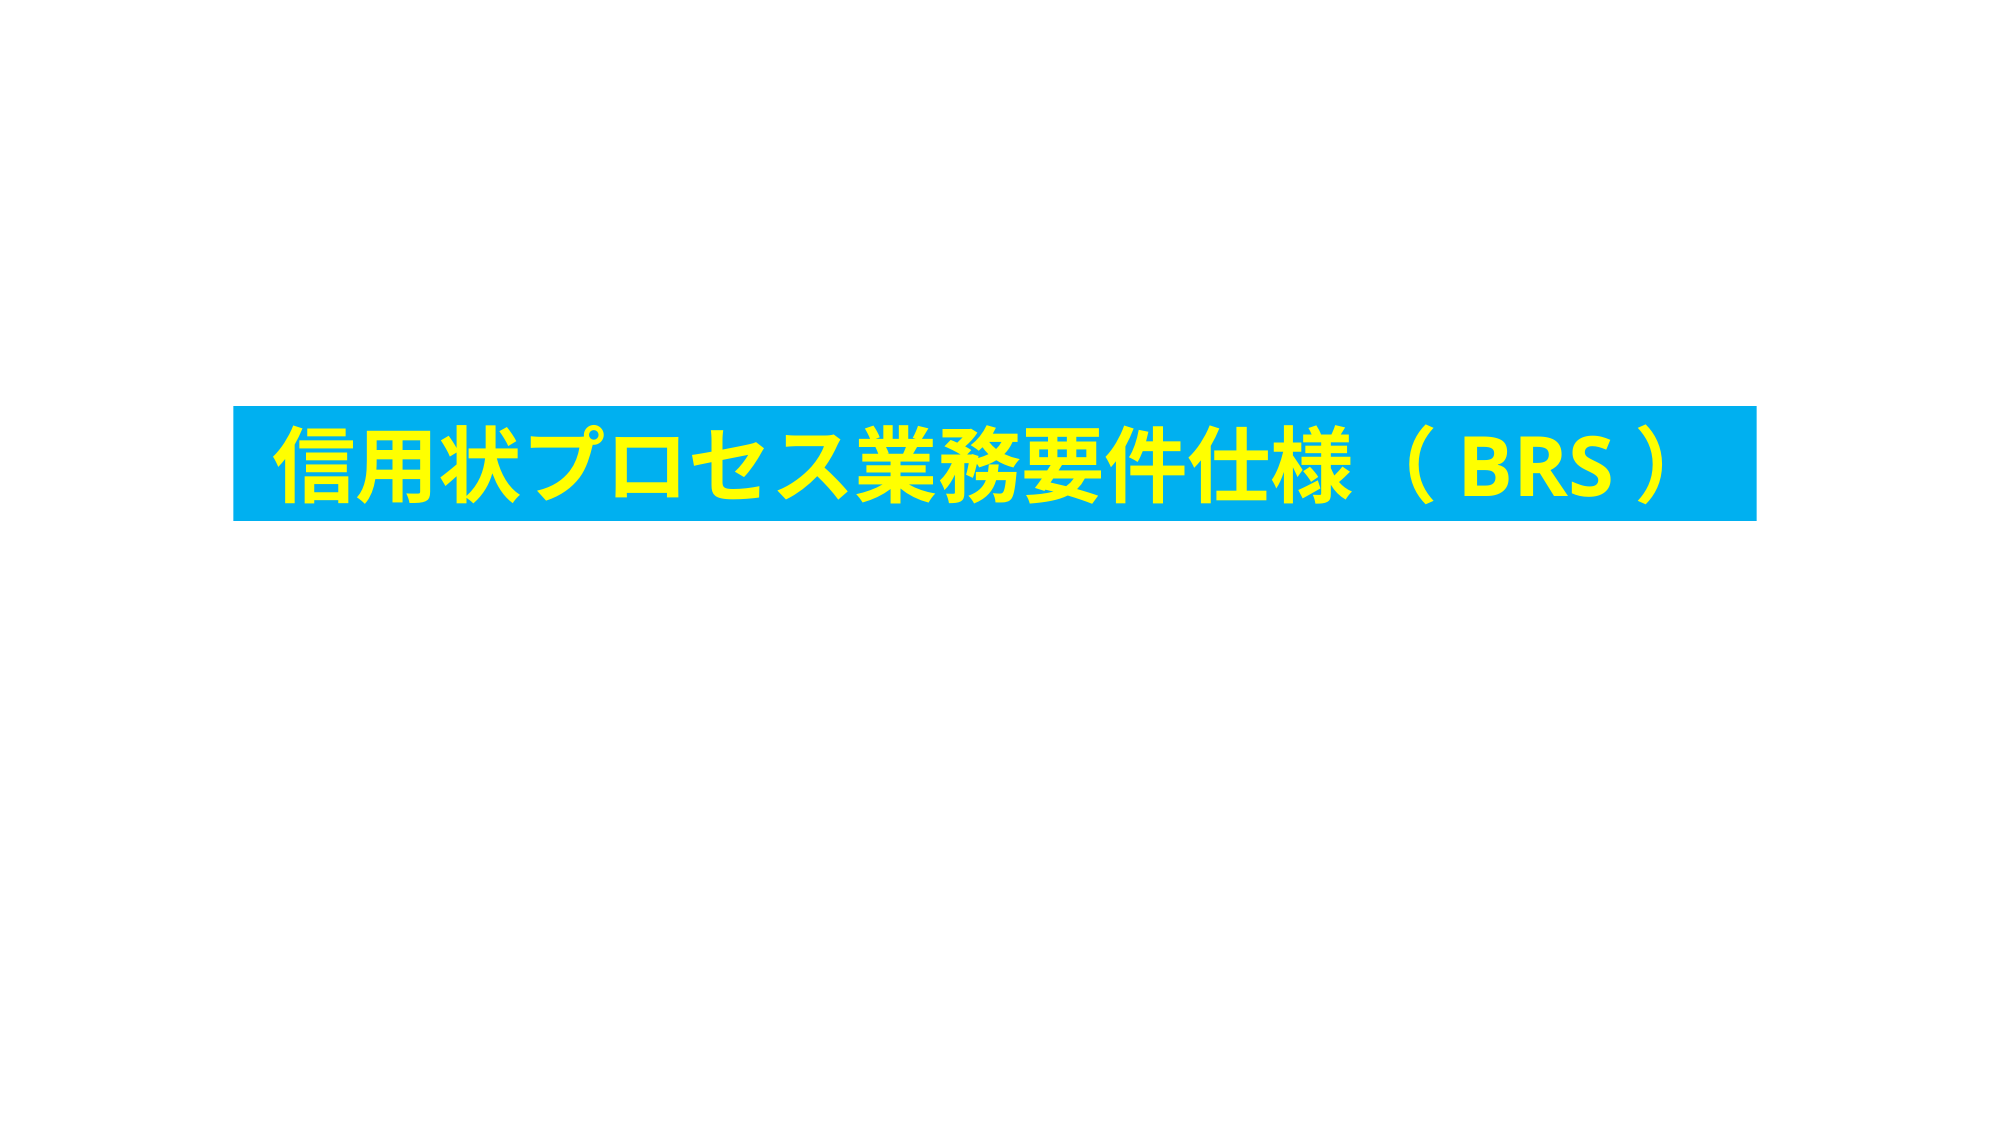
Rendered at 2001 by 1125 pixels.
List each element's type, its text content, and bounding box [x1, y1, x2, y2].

text_box 信用状プロセス業務要件仕様（BRS） [233, 406, 1757, 521]
